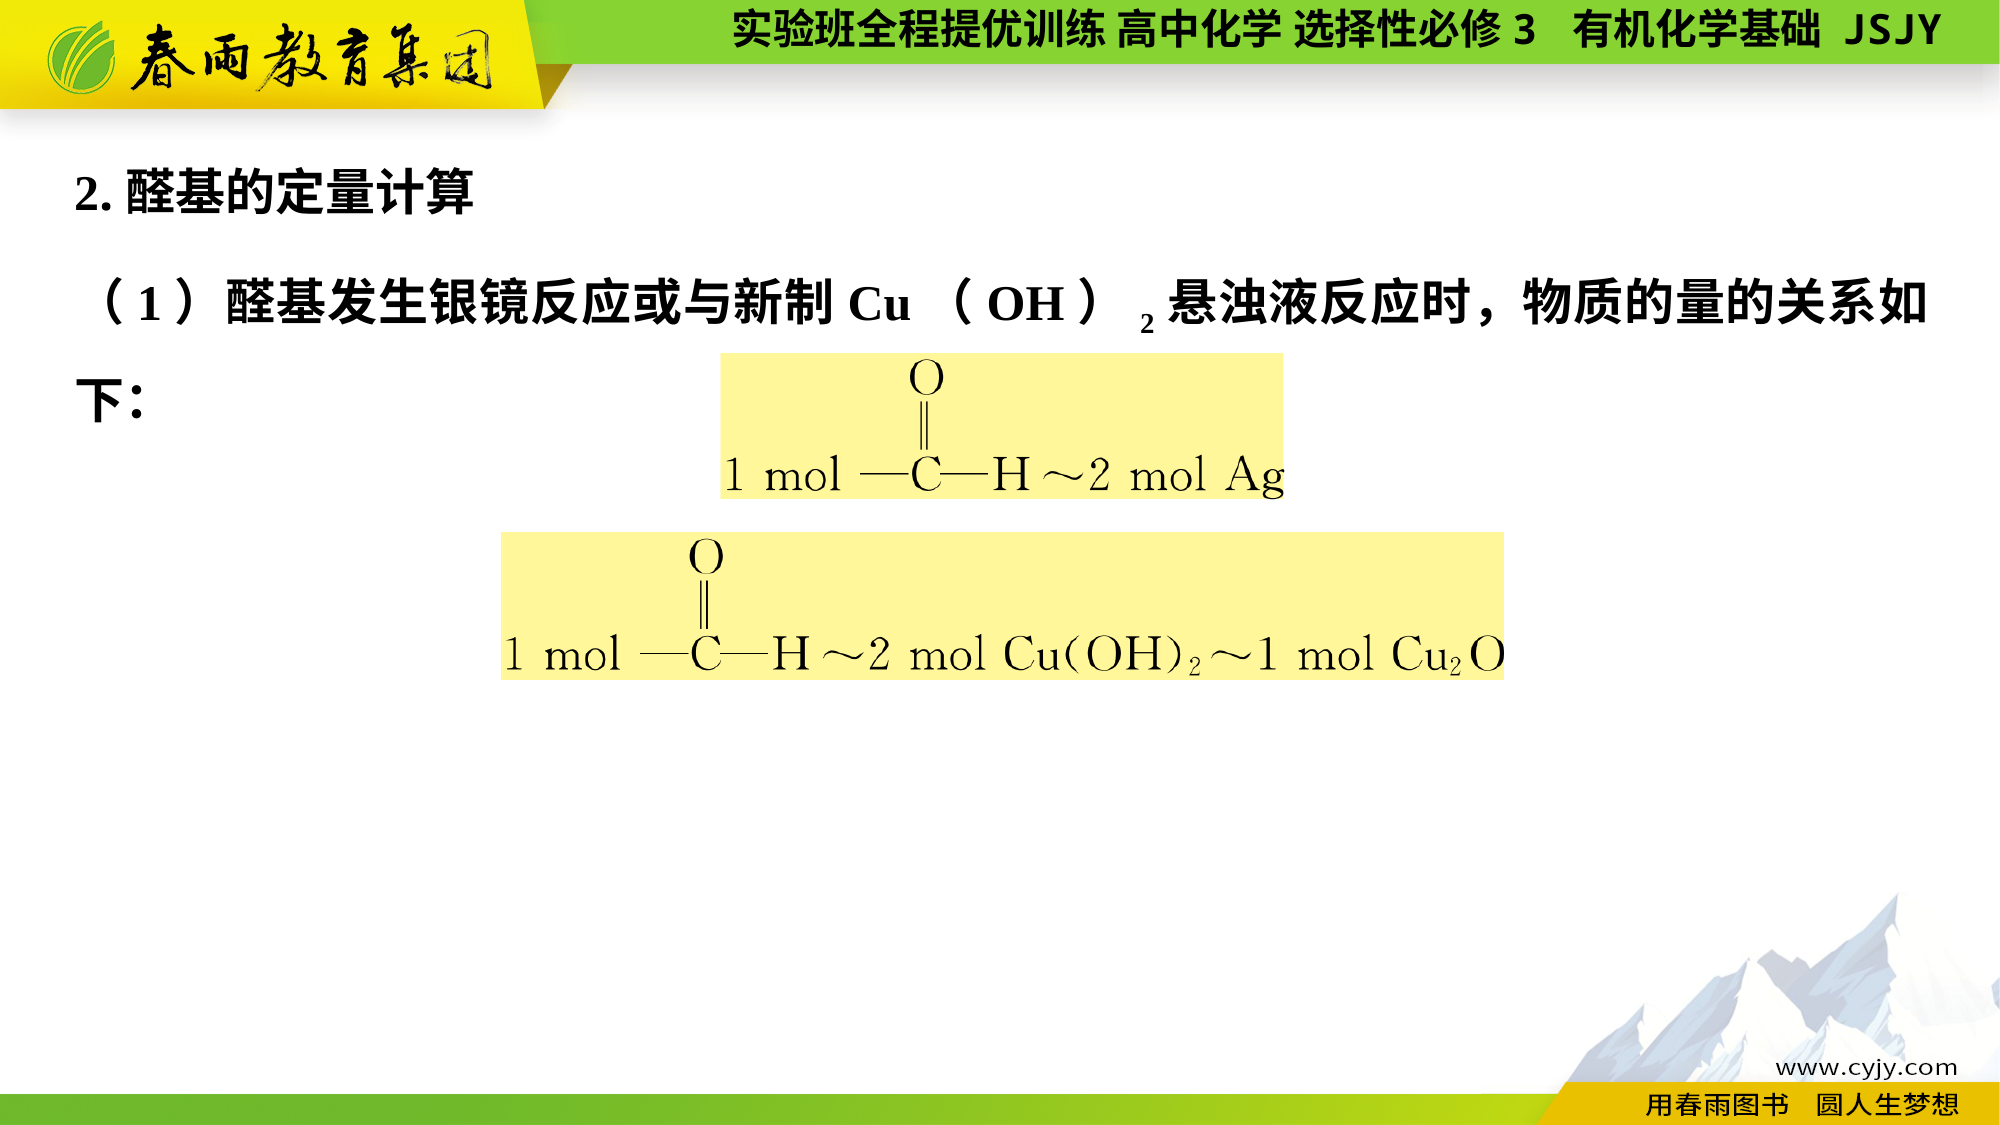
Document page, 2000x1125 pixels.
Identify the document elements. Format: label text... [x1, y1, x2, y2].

list 2.醛基的定量计算 （1）醛基发生银镜反应或与新制Cu（OH）2悬浊液反应时，物质的量的关系如下： [59, 122, 1944, 325]
picture [0, 0, 2000, 1125]
